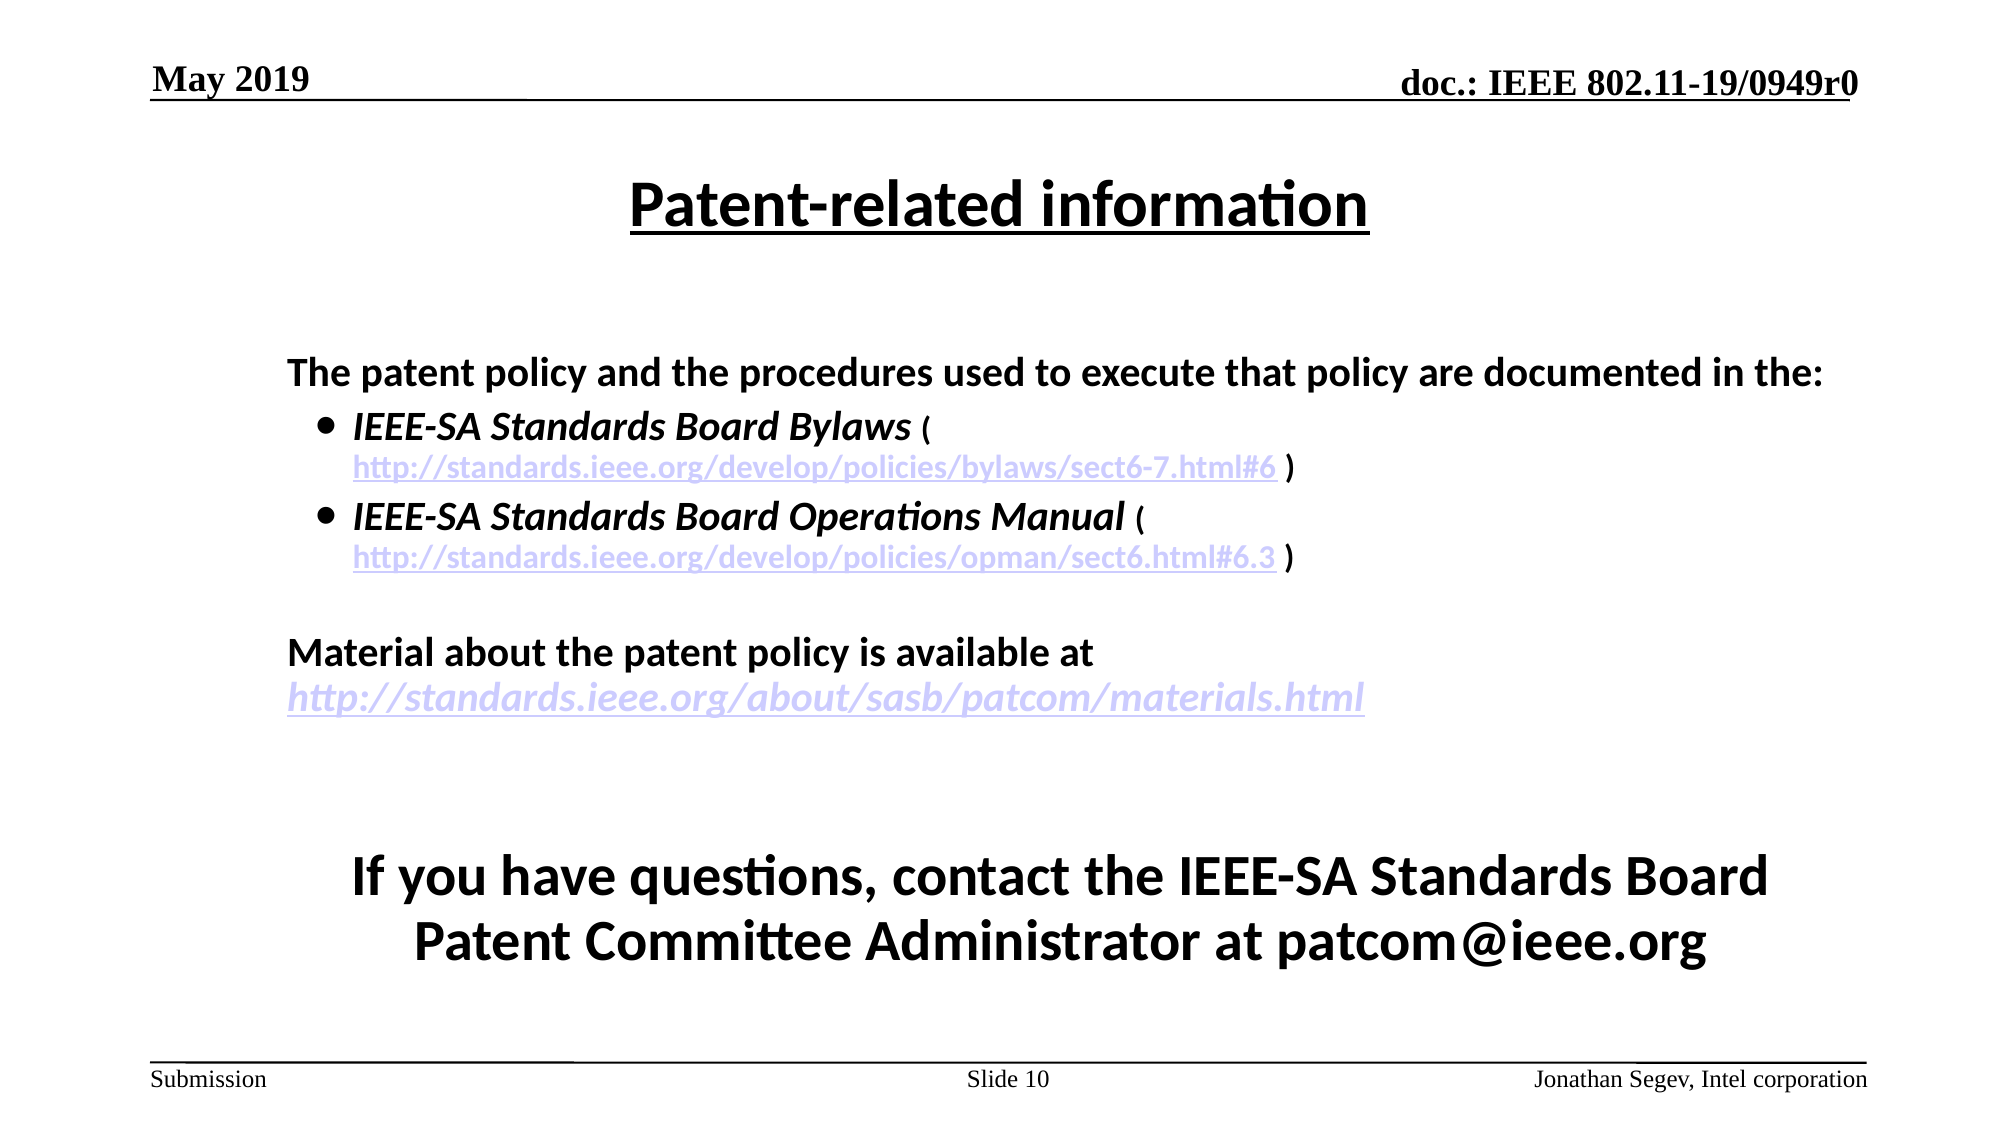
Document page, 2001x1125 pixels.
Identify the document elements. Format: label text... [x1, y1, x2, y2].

list The patent policy and the procedures used to execute that policy are documented in the: IEEE-SA Standards Board Bylaws (http://standards.ieee.org/develop/policies/bylaws/sect6-7.html#6 ) IEEE-SA Standards Board Operations Manual (http://standards.ieee.org/develop/policies/opman/sect6.html#6.3 ) Material about the patent policy is available at http://standards.ieee.org/about/sasb/patcom/materials.html If you have questions, contact the IEEE-SA Standards Board Patent Committee Administrator at patcom@ieee.org [149, 324, 1850, 1000]
footer Jonathan Segev, Intel corporation [1171, 1061, 1869, 1093]
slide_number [152, 54, 563, 100]
slide_number Slide 10 [950, 1061, 1067, 1123]
title Patent-related information [149, 112, 1850, 288]
